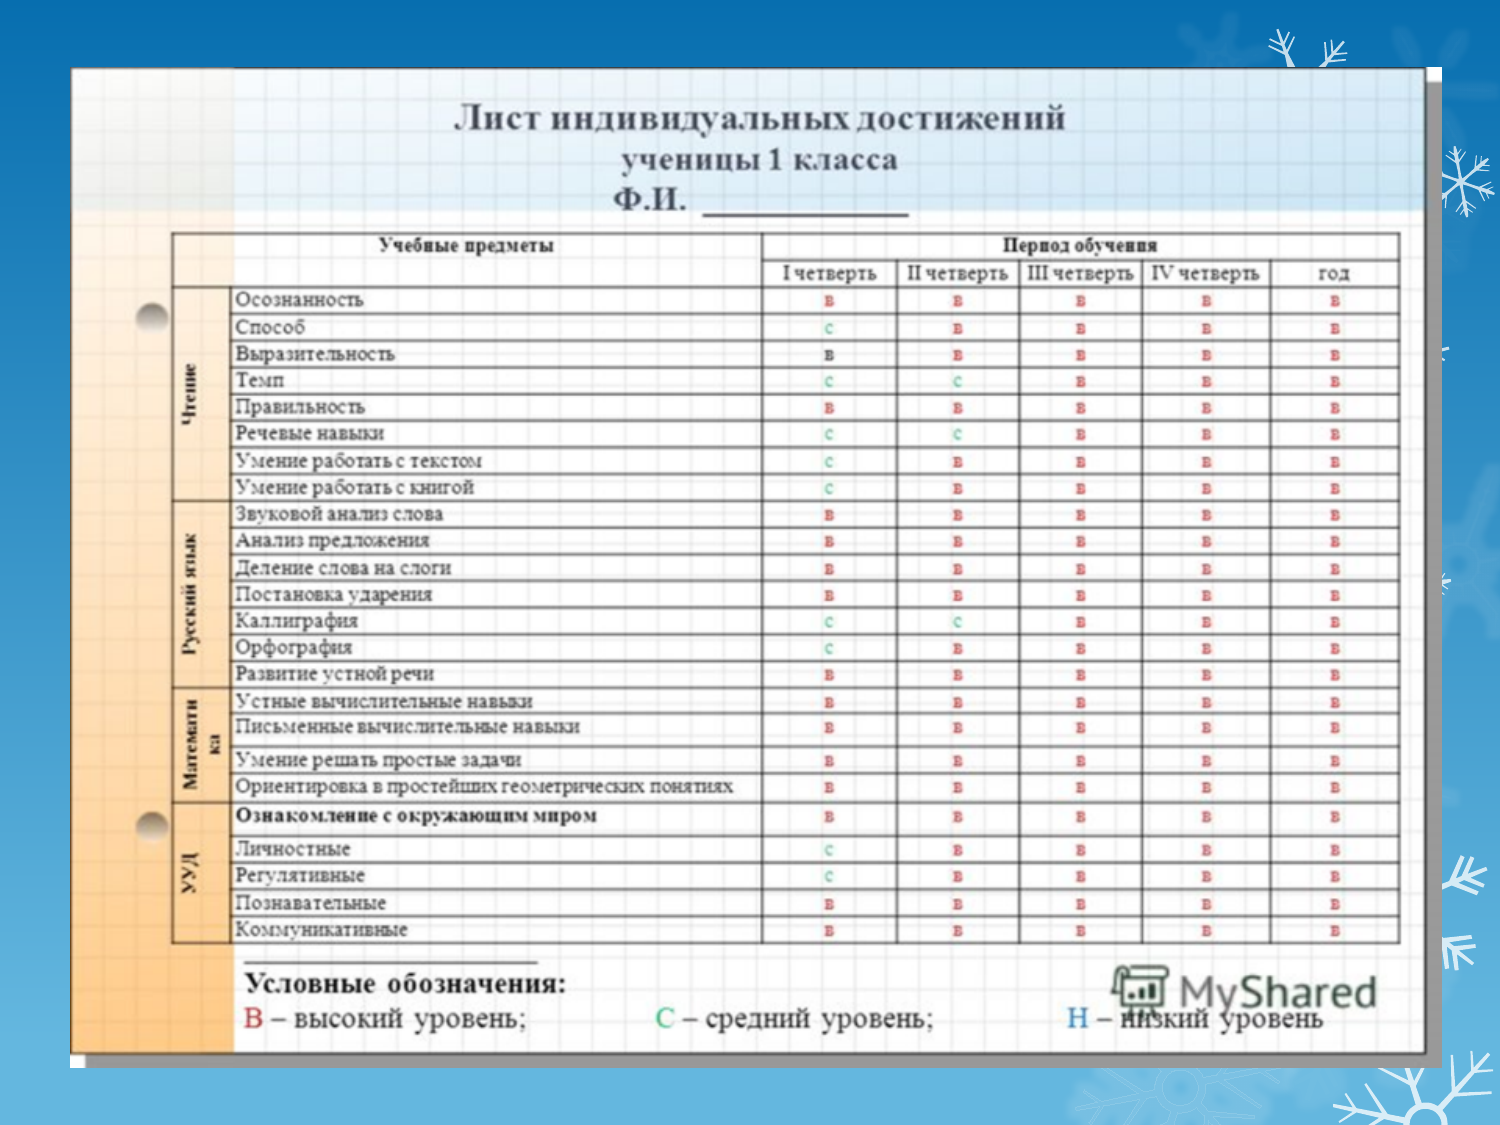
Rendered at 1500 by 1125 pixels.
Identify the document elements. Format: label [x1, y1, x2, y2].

picture [69, 67, 1442, 1068]
